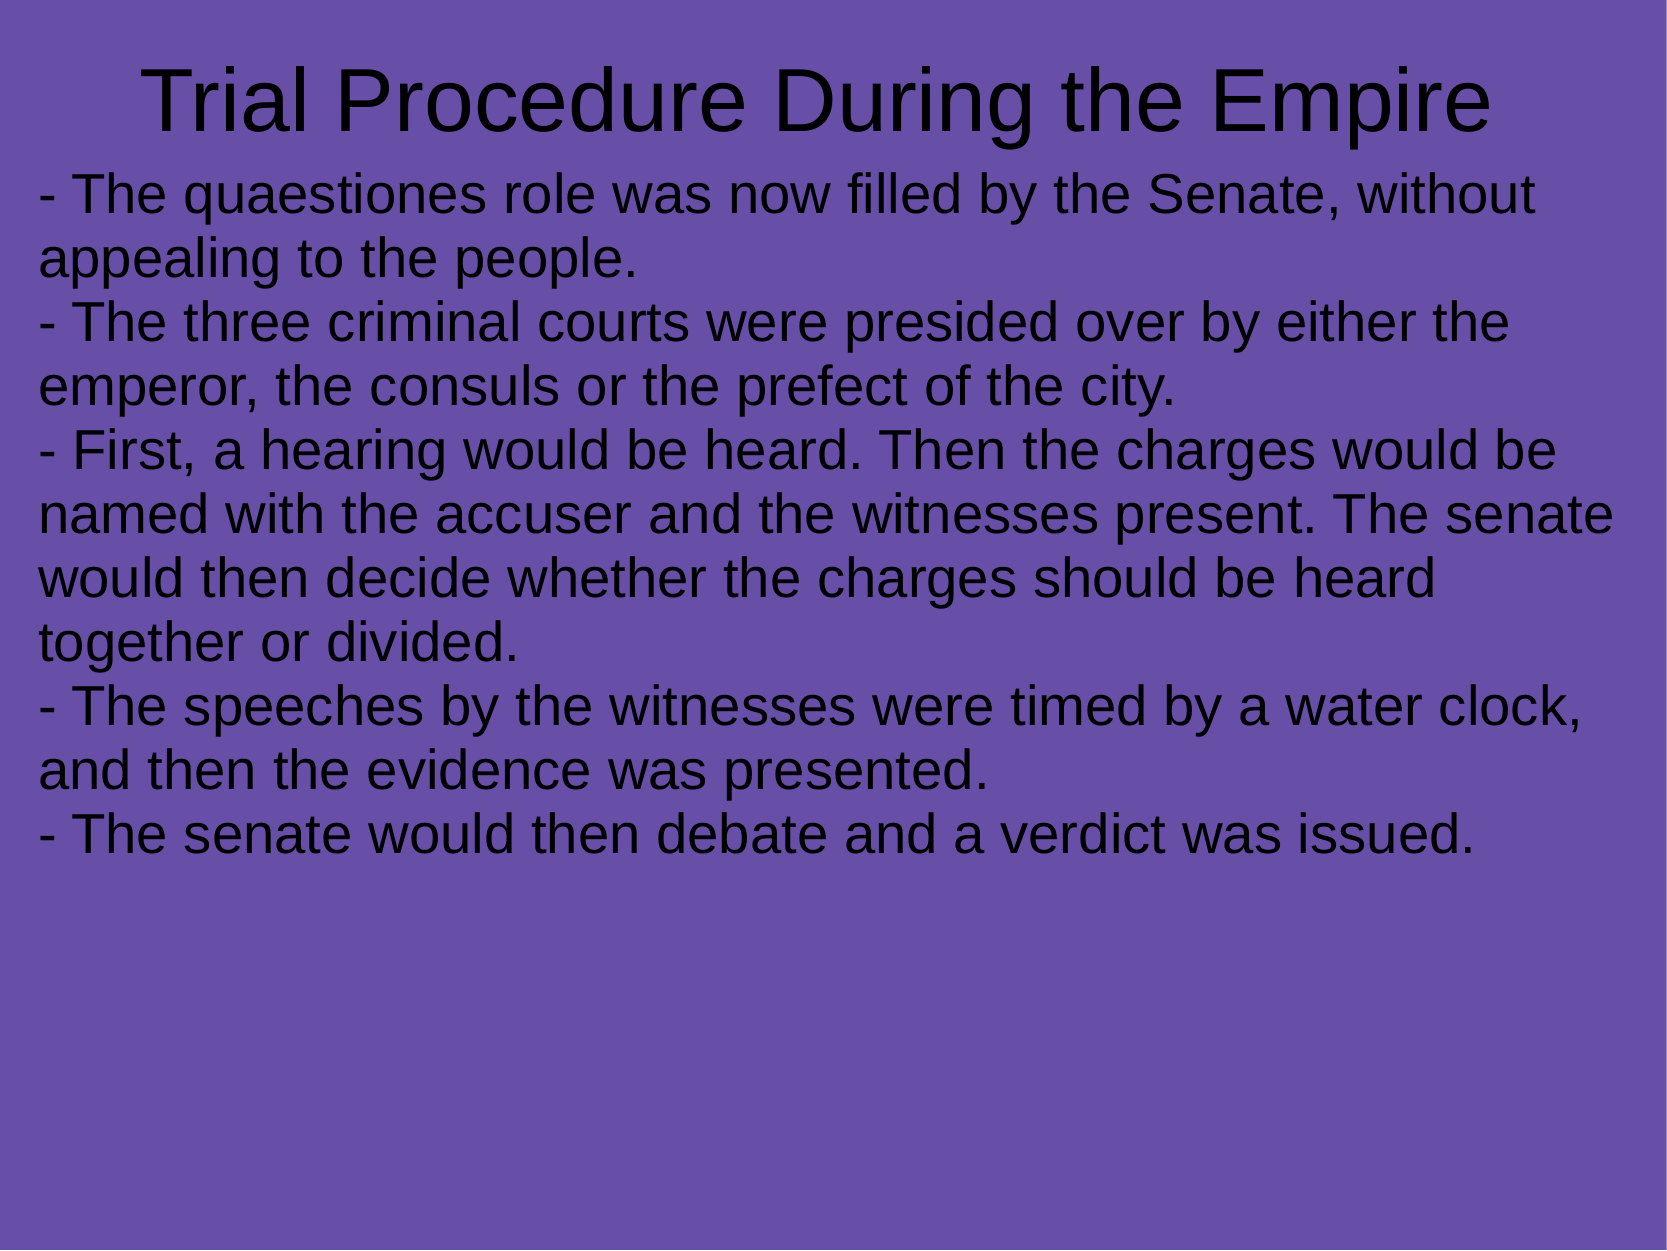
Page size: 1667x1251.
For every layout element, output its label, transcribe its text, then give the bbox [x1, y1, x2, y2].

title Trial Procedure During the Empire [40, 49, 1627, 161]
list - The quaestiones role was now filled by the Senate, without appealing to the people. - The three criminal courts were presided over by either the emperor, the consuls or the prefect of the city. - First, a hearing would be heard. Then the charges would be named with the accuser and the witnesses present. The senate would then decide whether the charges should be heard together or divided. - The speeches by the witnesses were timed by a water clock, and then the evidence was presented. - The senate would then debate and a verdict was issued. [37, 161, 1649, 1168]
